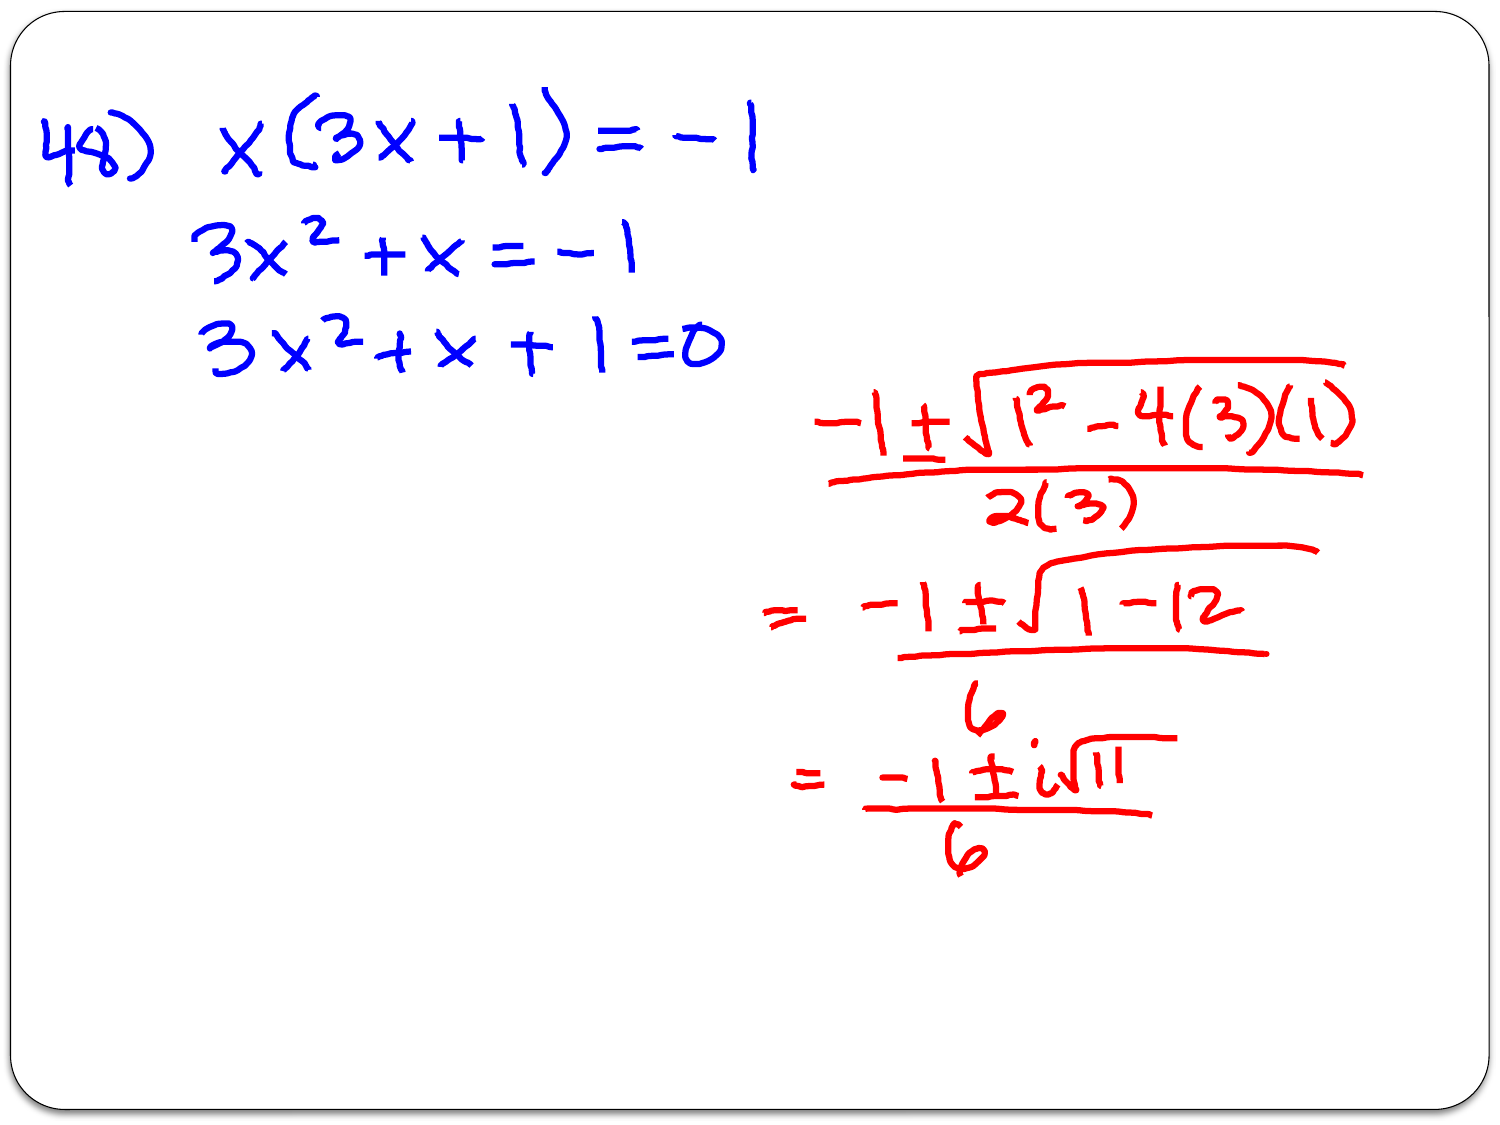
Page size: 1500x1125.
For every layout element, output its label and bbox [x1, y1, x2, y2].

text_box [1237, 384, 1273, 454]
text_box [996, 768, 1014, 773]
text_box [873, 391, 885, 456]
text_box [974, 793, 1019, 799]
text_box [43, 120, 67, 159]
text_box [1185, 386, 1203, 448]
text_box [221, 127, 241, 152]
text_box [828, 467, 1364, 485]
text_box [246, 241, 269, 260]
text_box [1117, 746, 1121, 784]
text_box [1067, 491, 1105, 522]
text_box [296, 356, 310, 370]
text_box [1310, 397, 1323, 440]
text_box [682, 324, 723, 365]
text_box [78, 127, 117, 176]
text_box [1278, 385, 1300, 440]
text_box [1137, 391, 1159, 417]
text_box [1189, 588, 1243, 623]
text_box [1095, 752, 1102, 787]
text_box [1121, 601, 1157, 605]
text_box [971, 768, 992, 774]
text_box [982, 599, 1005, 604]
text_box [862, 602, 898, 609]
text_box [771, 618, 807, 628]
text_box [631, 338, 669, 343]
text_box [1029, 385, 1066, 412]
text_box [492, 245, 524, 249]
text_box [321, 315, 364, 346]
text_box [1059, 736, 1178, 792]
text_box [922, 404, 931, 450]
text_box [109, 111, 152, 180]
text_box [422, 236, 441, 259]
text_box [1158, 386, 1166, 446]
text_box [987, 491, 1029, 524]
text_box [511, 103, 525, 166]
text_box [457, 354, 473, 367]
text_box [1087, 423, 1119, 430]
text_box [897, 647, 1265, 659]
text_box [317, 114, 362, 161]
text_box [934, 760, 944, 803]
text_box [458, 120, 464, 162]
text_box [674, 135, 716, 142]
text_box [440, 258, 460, 275]
text_box [1038, 765, 1059, 796]
text_box [967, 682, 1004, 736]
text_box [378, 120, 414, 159]
text_box [622, 221, 633, 273]
text_box [796, 771, 821, 775]
text_box [959, 627, 997, 633]
text_box [376, 350, 412, 359]
text_box [377, 120, 394, 142]
text_box [881, 776, 908, 780]
text_box [1325, 381, 1354, 446]
text_box [543, 87, 568, 174]
text_box [200, 322, 253, 375]
text_box [749, 101, 755, 171]
text_box [223, 122, 262, 173]
text_box [763, 609, 798, 614]
text_box [1108, 477, 1135, 530]
text_box [1214, 398, 1244, 440]
text_box [964, 359, 1345, 455]
text_box [303, 217, 340, 244]
text_box [528, 331, 534, 375]
text_box [436, 331, 458, 354]
text_box [977, 584, 985, 625]
text_box [252, 241, 287, 280]
text_box [1014, 397, 1031, 446]
text_box [532, 344, 553, 349]
text_box [287, 94, 318, 169]
text_box [269, 260, 287, 275]
text_box [381, 237, 386, 276]
text_box [1017, 544, 1319, 631]
text_box [989, 755, 998, 795]
text_box [395, 145, 412, 162]
text_box [947, 822, 986, 877]
text_box [594, 316, 604, 373]
text_box [271, 332, 296, 356]
text_box [637, 353, 674, 358]
text_box [1037, 481, 1057, 531]
text_box [193, 224, 239, 282]
text_box [282, 338, 309, 372]
text_box [1163, 408, 1174, 417]
text_box [557, 250, 594, 256]
text_box [427, 240, 463, 272]
text_box [922, 582, 930, 632]
text_box [792, 783, 825, 788]
text_box [66, 126, 72, 186]
text_box [397, 332, 402, 352]
text_box [397, 354, 404, 373]
text_box [240, 152, 260, 176]
text_box [864, 807, 1153, 817]
text_box [1079, 587, 1090, 636]
text_box [598, 128, 639, 132]
text_box [598, 145, 643, 150]
text_box [439, 338, 476, 367]
text_box [1175, 584, 1181, 631]
text_box [364, 253, 383, 257]
text_box [493, 260, 535, 266]
text_box [903, 457, 946, 461]
